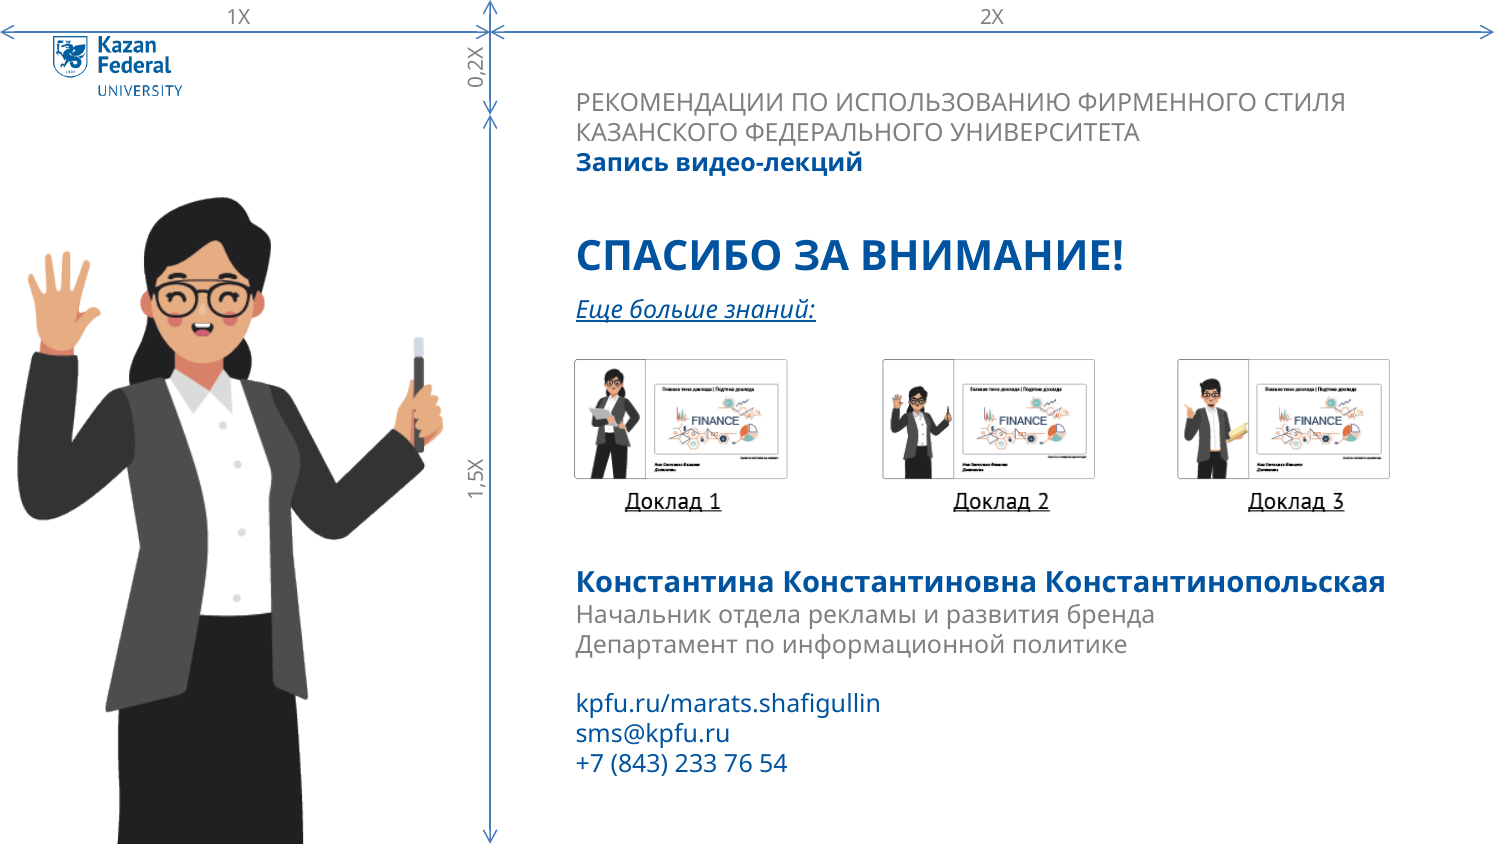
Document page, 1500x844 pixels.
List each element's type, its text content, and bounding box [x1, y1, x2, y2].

picture [574, 359, 1390, 541]
text_box 1,5Х [454, 443, 485, 515]
text_box 2Х [965, 0, 1019, 31]
text_box СПАСИБО ЗА ВНИМАНИЕ! [560, 221, 1403, 286]
picture [17, 197, 444, 844]
text_box Константина Константиновна Константинопольская Начальник отдела рекламы и развития бренда Департамент по информационной политике kpfu.ru/marats.shafigullin sms@kpfu.ru +7 (843) 233 76 54 [560, 555, 1403, 786]
text_box Еще больше знаний: [560, 286, 1403, 331]
picture [52, 36, 182, 97]
text_box 1Х [211, 0, 266, 31]
text_box РЕКОМЕНДАЦИИ ПО ИСПОЛЬЗОВАНИЮ ФИРМЕННОГО СТИЛЯ КАЗАНСКОГО ФЕДЕРАЛЬНОГО УНИВЕРСИТЕТА Запись видео-лекций [560, 79, 1465, 184]
text_box 0,2Х [454, 40, 485, 103]
